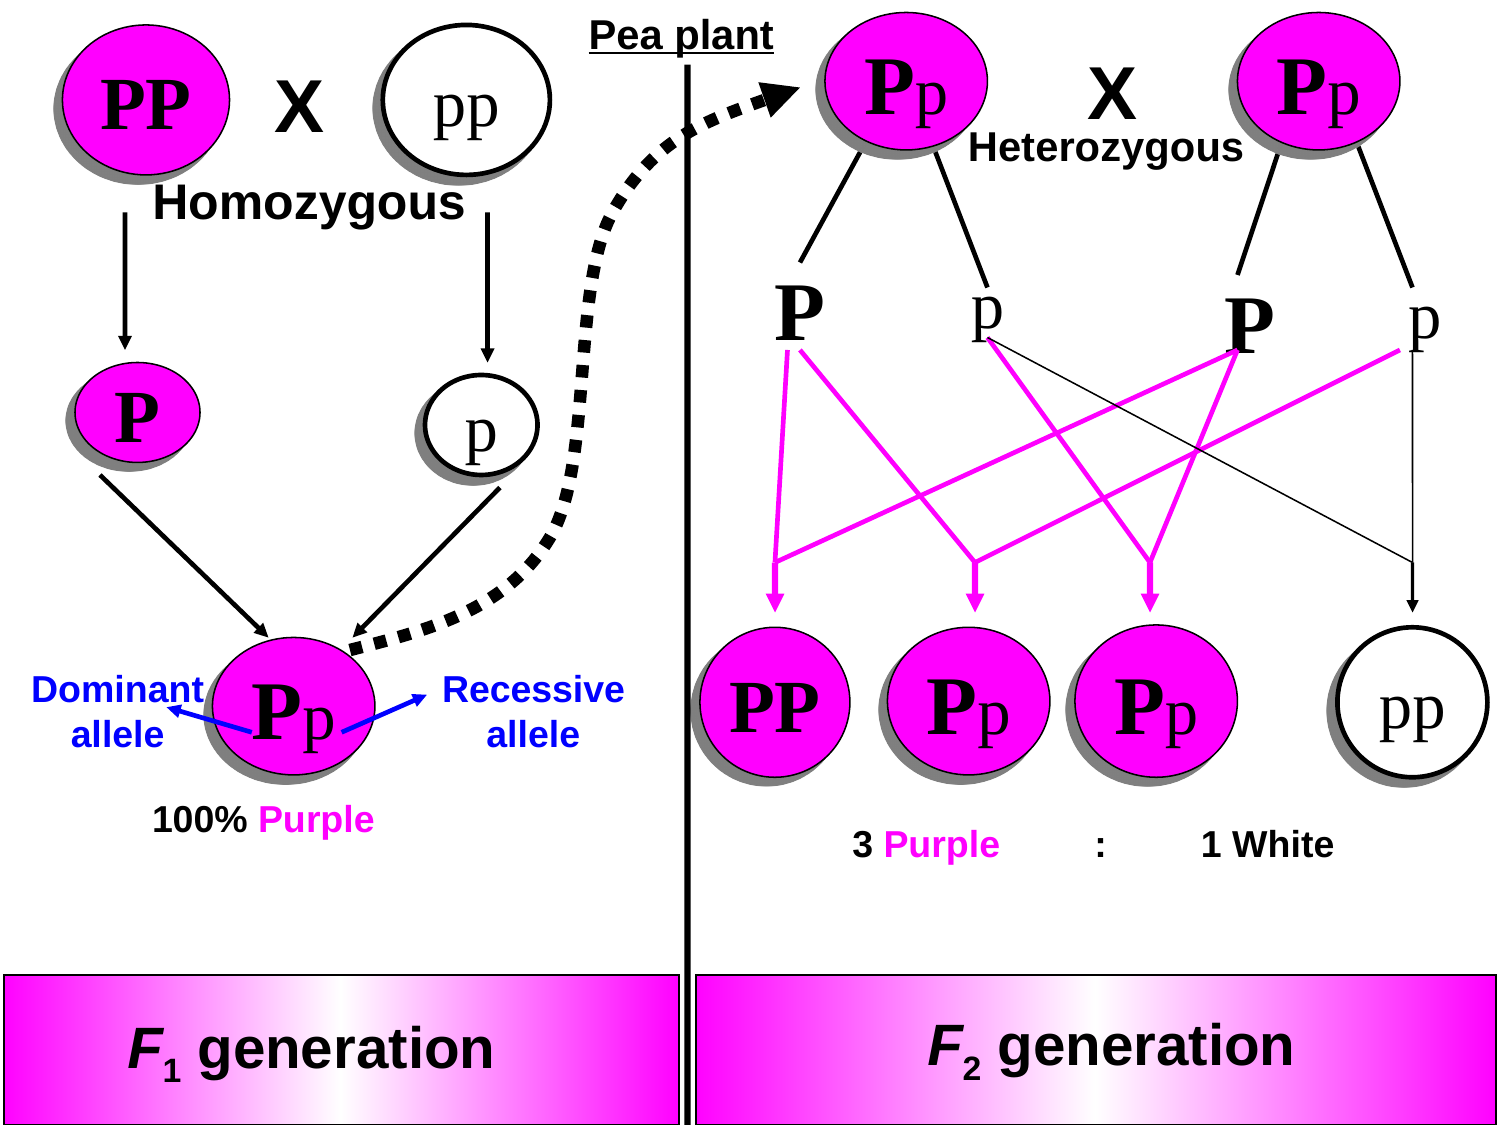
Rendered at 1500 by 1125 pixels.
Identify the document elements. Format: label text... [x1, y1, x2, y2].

text_box 3 Purple : 1 White [837, 812, 1363, 873]
text_box pp [1337, 627, 1488, 778]
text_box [424, 212, 538, 476]
text_box [504, 85, 800, 589]
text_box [987, 337, 1413, 613]
text_box F1 generation [112, 1002, 525, 1097]
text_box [3, 656, 655, 763]
text_box Pp [887, 627, 1050, 775]
text_box Pea plant [562, 0, 800, 65]
text_box Pp [266, 771, 321, 775]
text_box Homozygous [137, 184, 488, 238]
text_box [4, 974, 680, 1125]
text_box [695, 974, 1496, 1125]
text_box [99, 474, 501, 638]
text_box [824, 12, 1401, 151]
text_box PP [699, 627, 850, 778]
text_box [749, 124, 1476, 378]
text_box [62, 24, 551, 176]
text_box F2 generation [912, 999, 1375, 1095]
text_box Pp [1074, 624, 1238, 778]
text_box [799, 349, 981, 613]
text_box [74, 212, 201, 463]
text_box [774, 349, 798, 613]
text_box 100% Purple [137, 787, 425, 848]
text_box [349, 647, 362, 651]
text_box Pp [239, 647, 348, 655]
